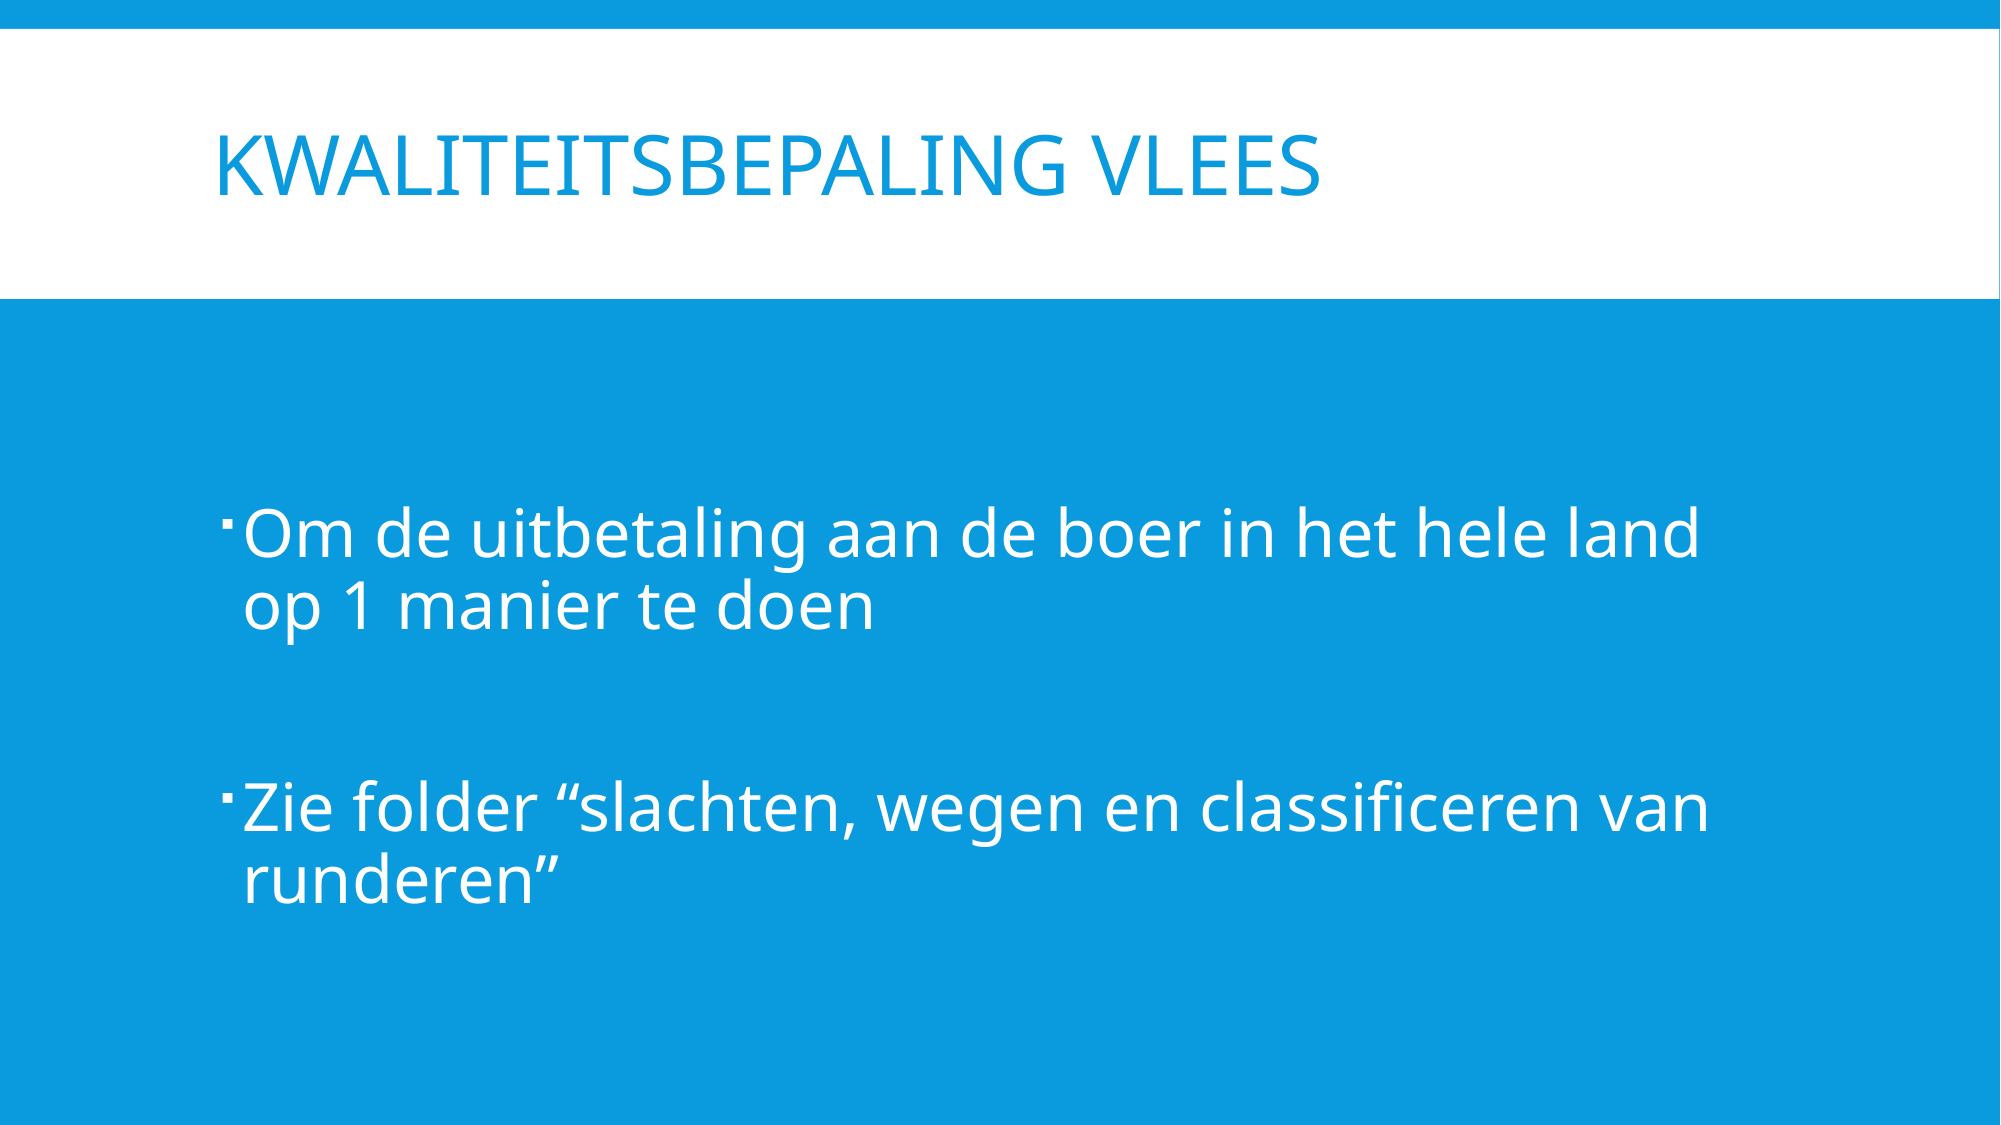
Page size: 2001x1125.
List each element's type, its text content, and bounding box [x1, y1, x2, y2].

title Kwaliteitsbepaling vlees [197, 46, 1803, 295]
list Om de uitbetaling aan de boer in het hele land op 1 manier te doen Zie folder “slachten, wegen en classificeren van runderen” [197, 329, 1803, 1020]
